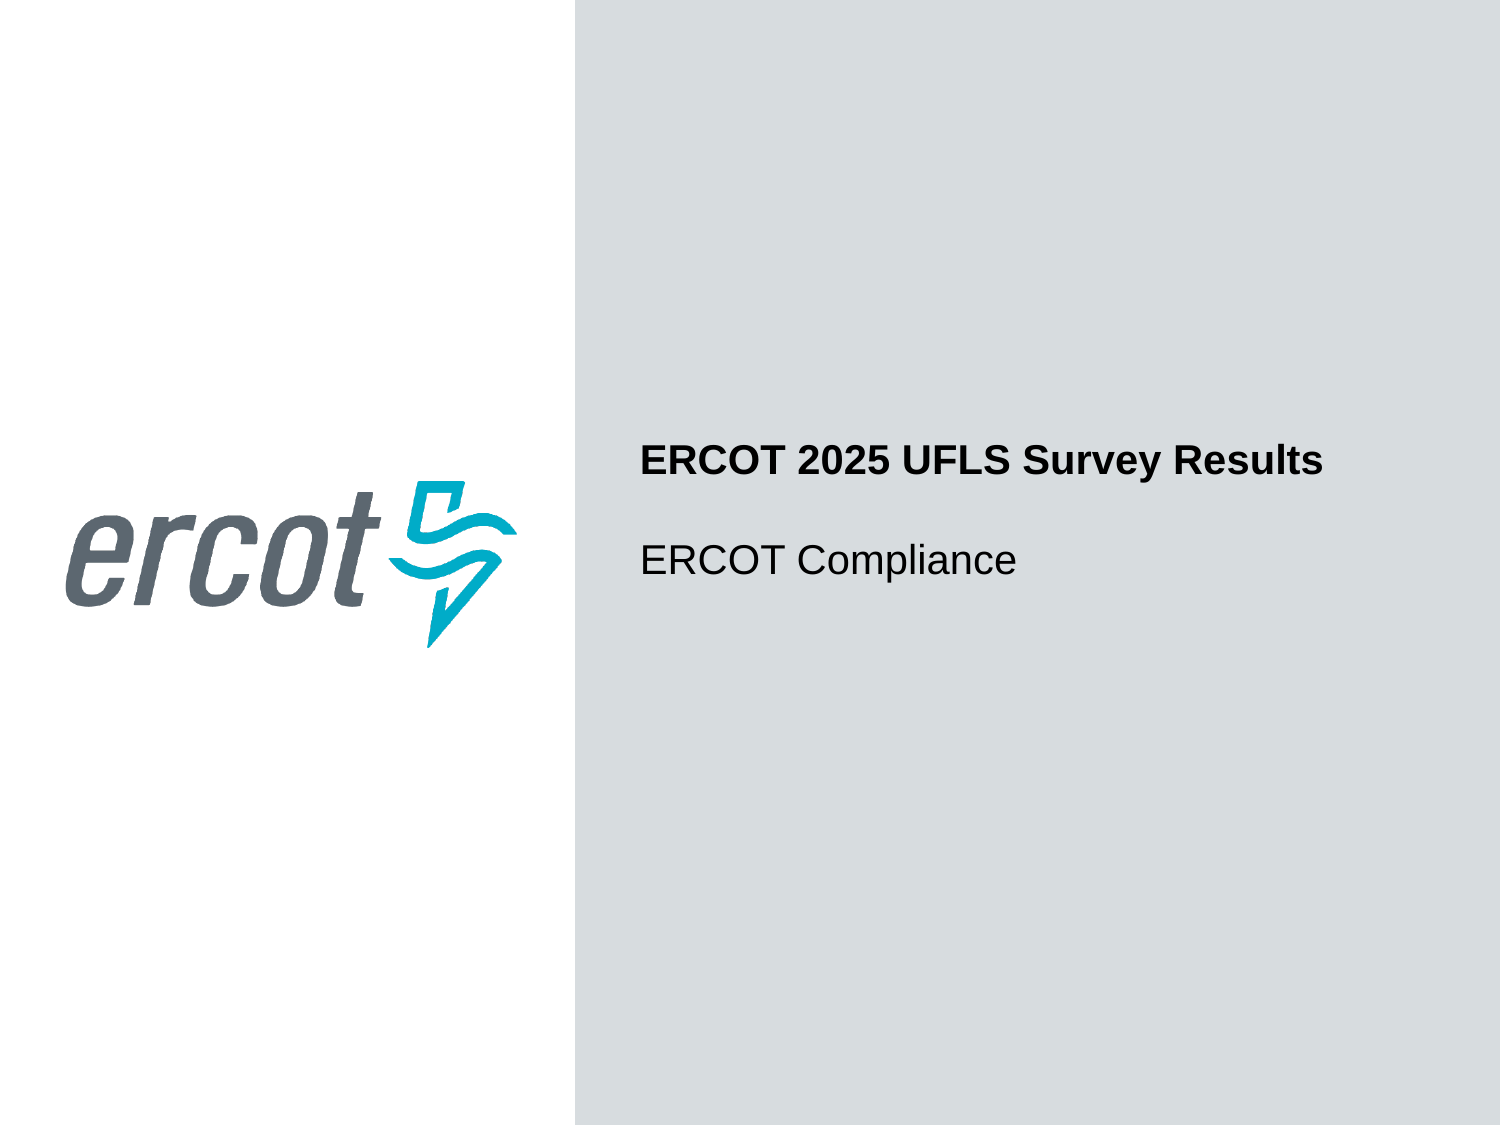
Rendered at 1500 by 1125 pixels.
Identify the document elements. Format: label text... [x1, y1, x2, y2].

picture [56, 471, 525, 654]
text_box ERCOT 2025 UFLS Survey Results ERCOT Compliance [624, 425, 1500, 590]
